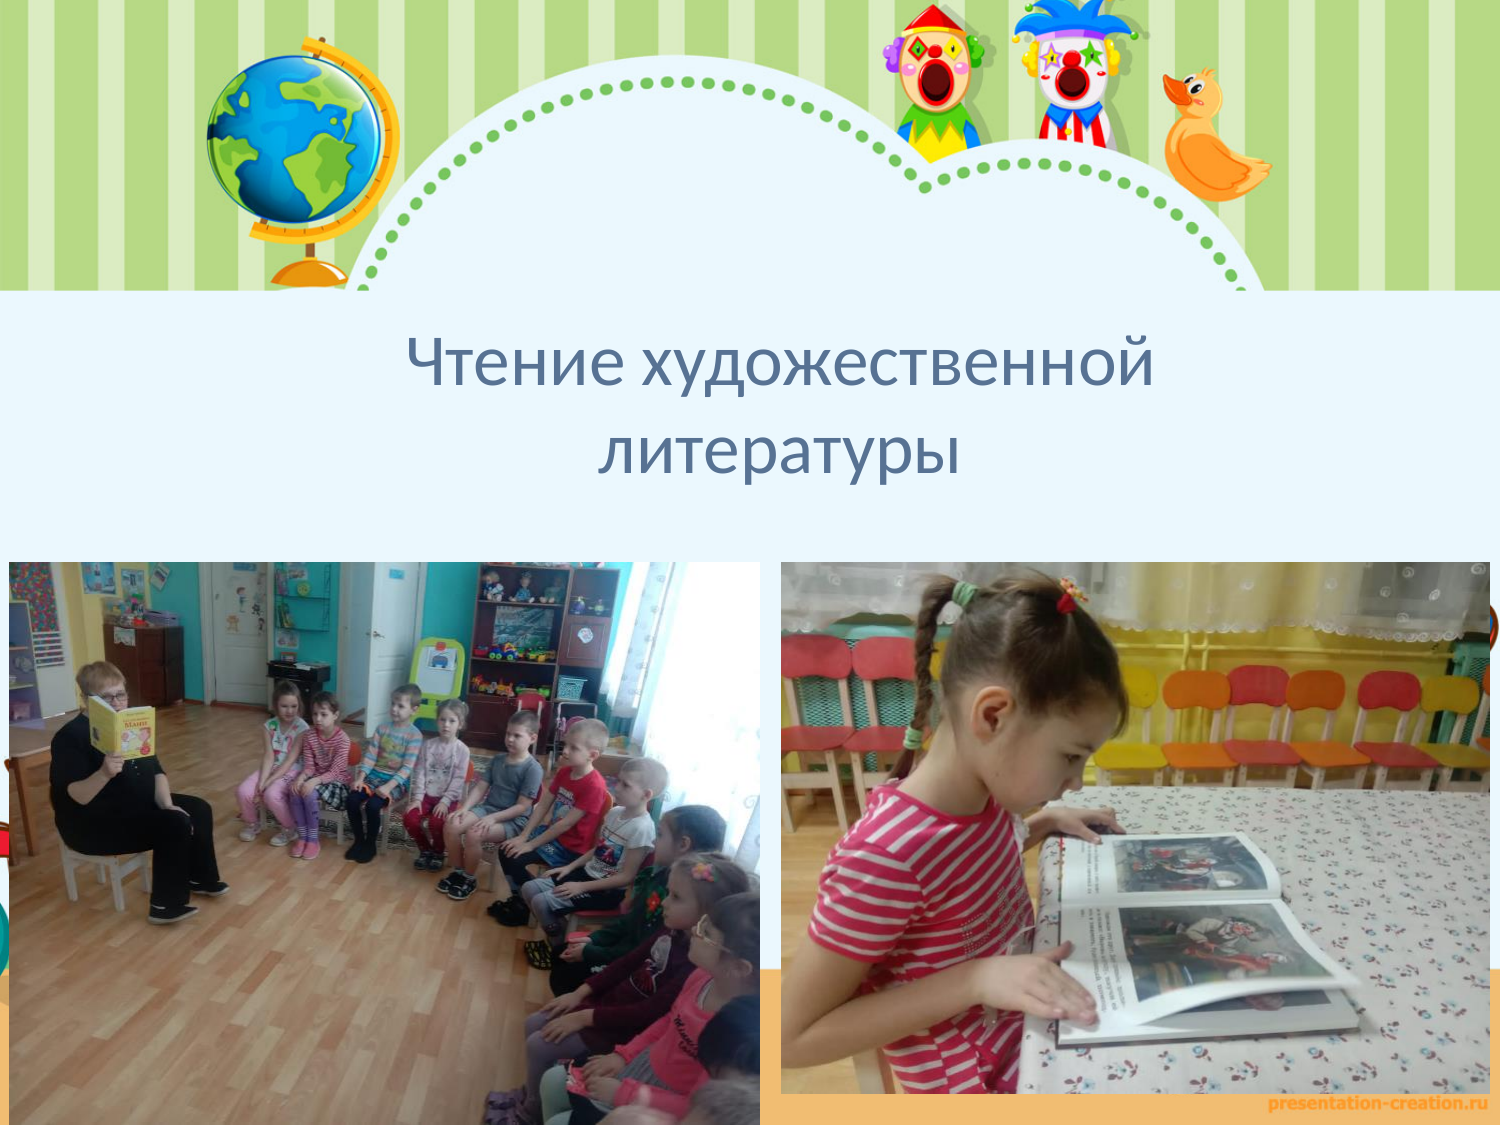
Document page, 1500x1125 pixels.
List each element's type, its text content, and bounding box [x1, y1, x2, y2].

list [9, 562, 761, 1125]
picture [0, 0, 1500, 1125]
title Чтение художественной литературы [308, 302, 1254, 498]
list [780, 562, 1491, 1095]
